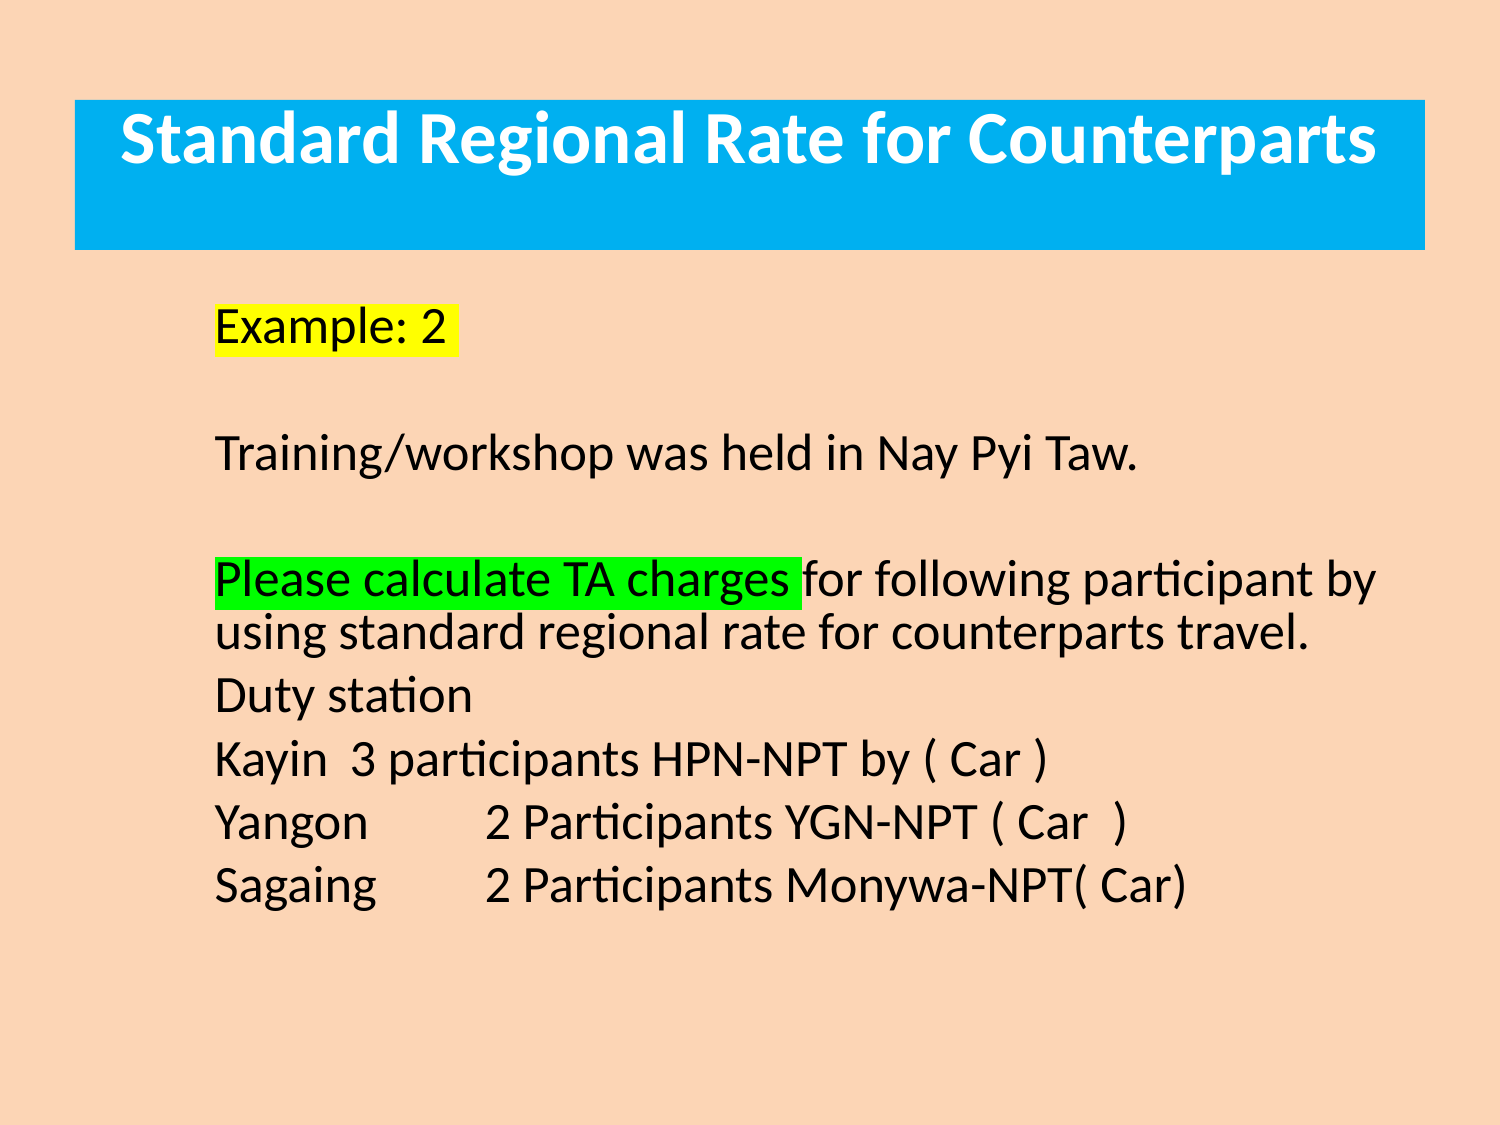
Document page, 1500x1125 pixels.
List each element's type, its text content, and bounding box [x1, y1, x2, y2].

text_box Example: 2 Training/workshop was held in Nay Pyi Taw. Please calculate TA charges for following participant by using standard regional rate for counterparts travel. Duty station Kayin 3 participants HPN-NPT by ( Car ) Yangon 2 Participants YGN-NPT ( Car ) Sagaing 2 Participants Monywa-NPT( Car) [120, 296, 1394, 975]
text_box Standard Regional Rate for Counterparts [74, 99, 1425, 250]
